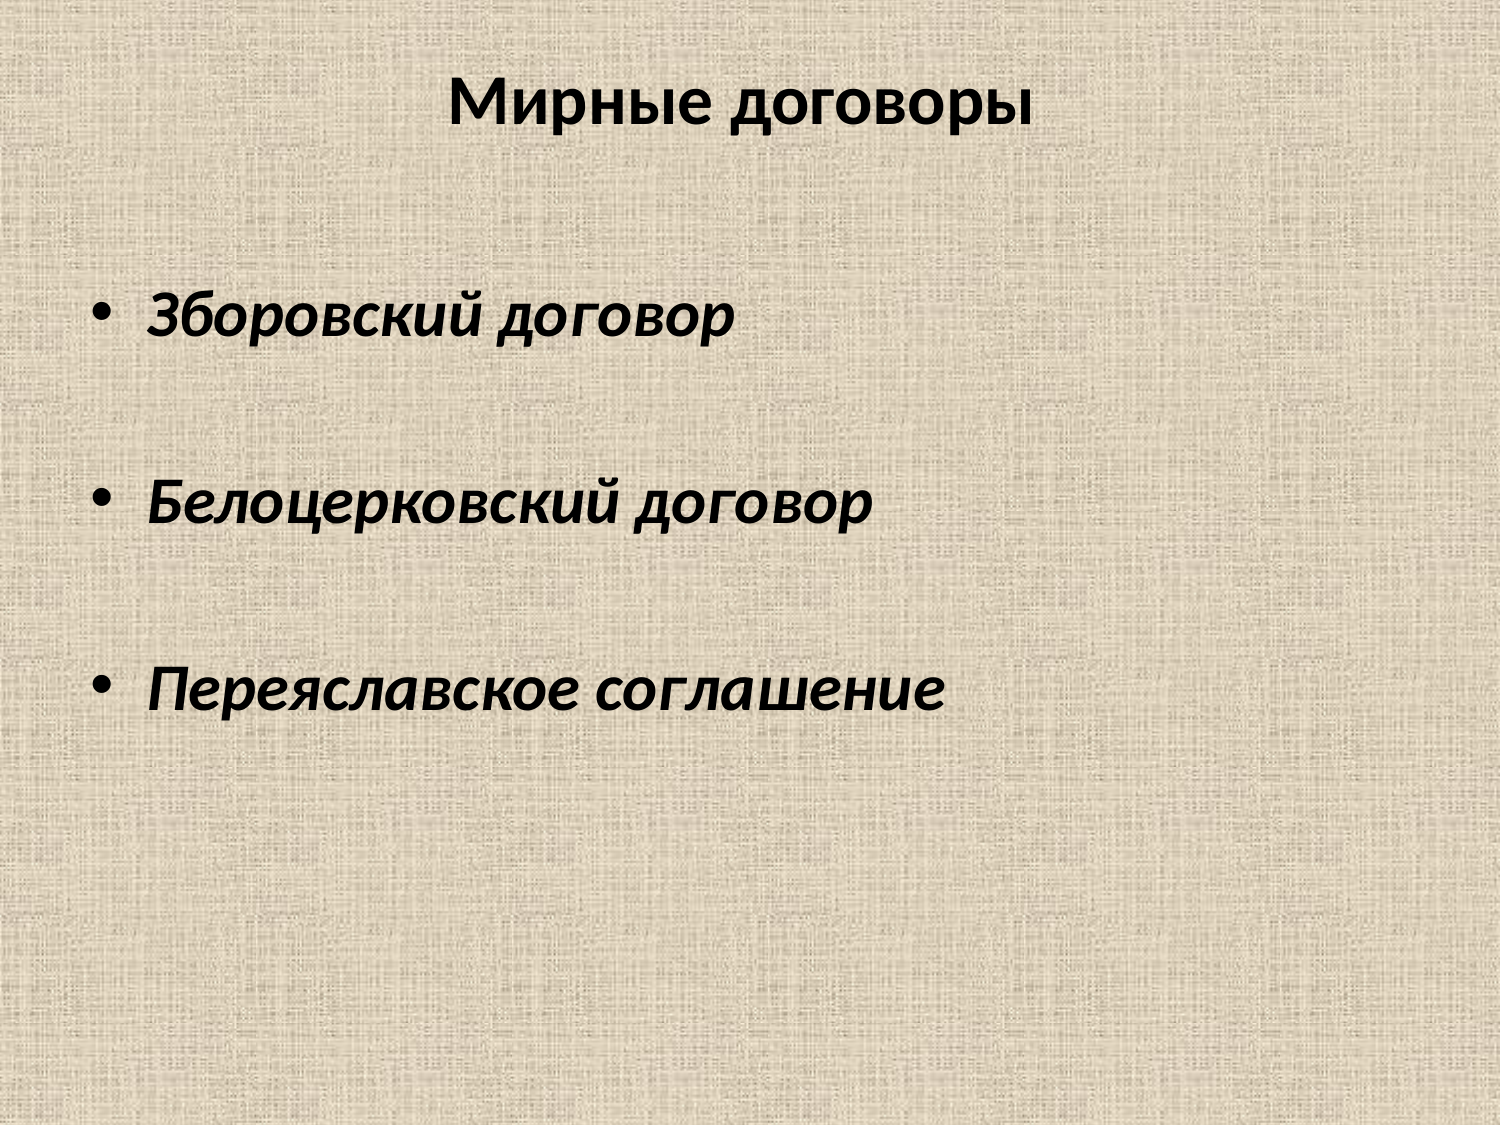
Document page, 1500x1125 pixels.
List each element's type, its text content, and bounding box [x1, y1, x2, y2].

list Зборовский договор Белоцерковский договор Переяславское соглашение [75, 262, 1425, 1005]
picture [0, 0, 1500, 1125]
title Мирные договоры [75, 45, 1425, 233]
